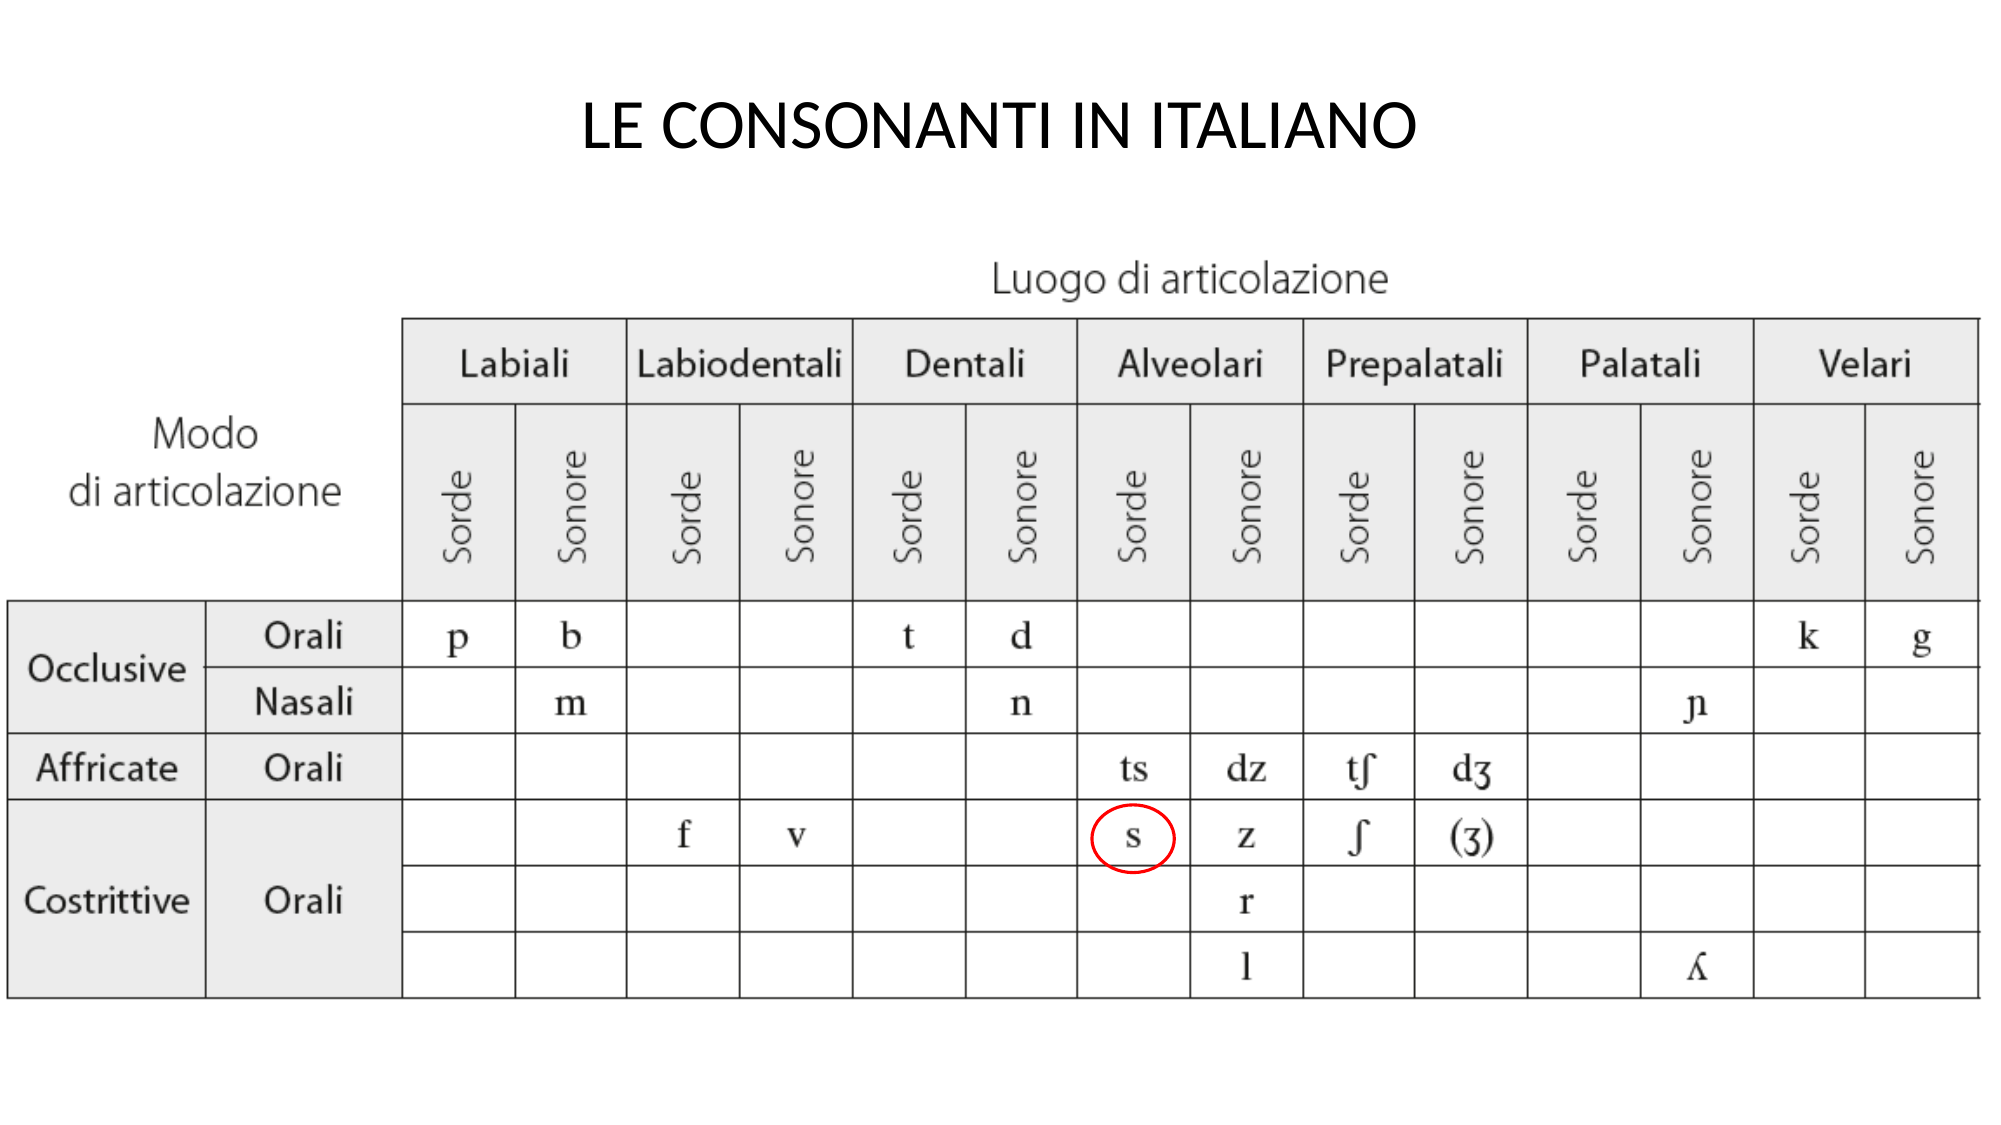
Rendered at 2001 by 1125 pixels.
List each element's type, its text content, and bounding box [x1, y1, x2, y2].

picture [0, 238, 2000, 1015]
text_box LE CONSONANTI IN ITALIANO [500, 70, 1500, 170]
